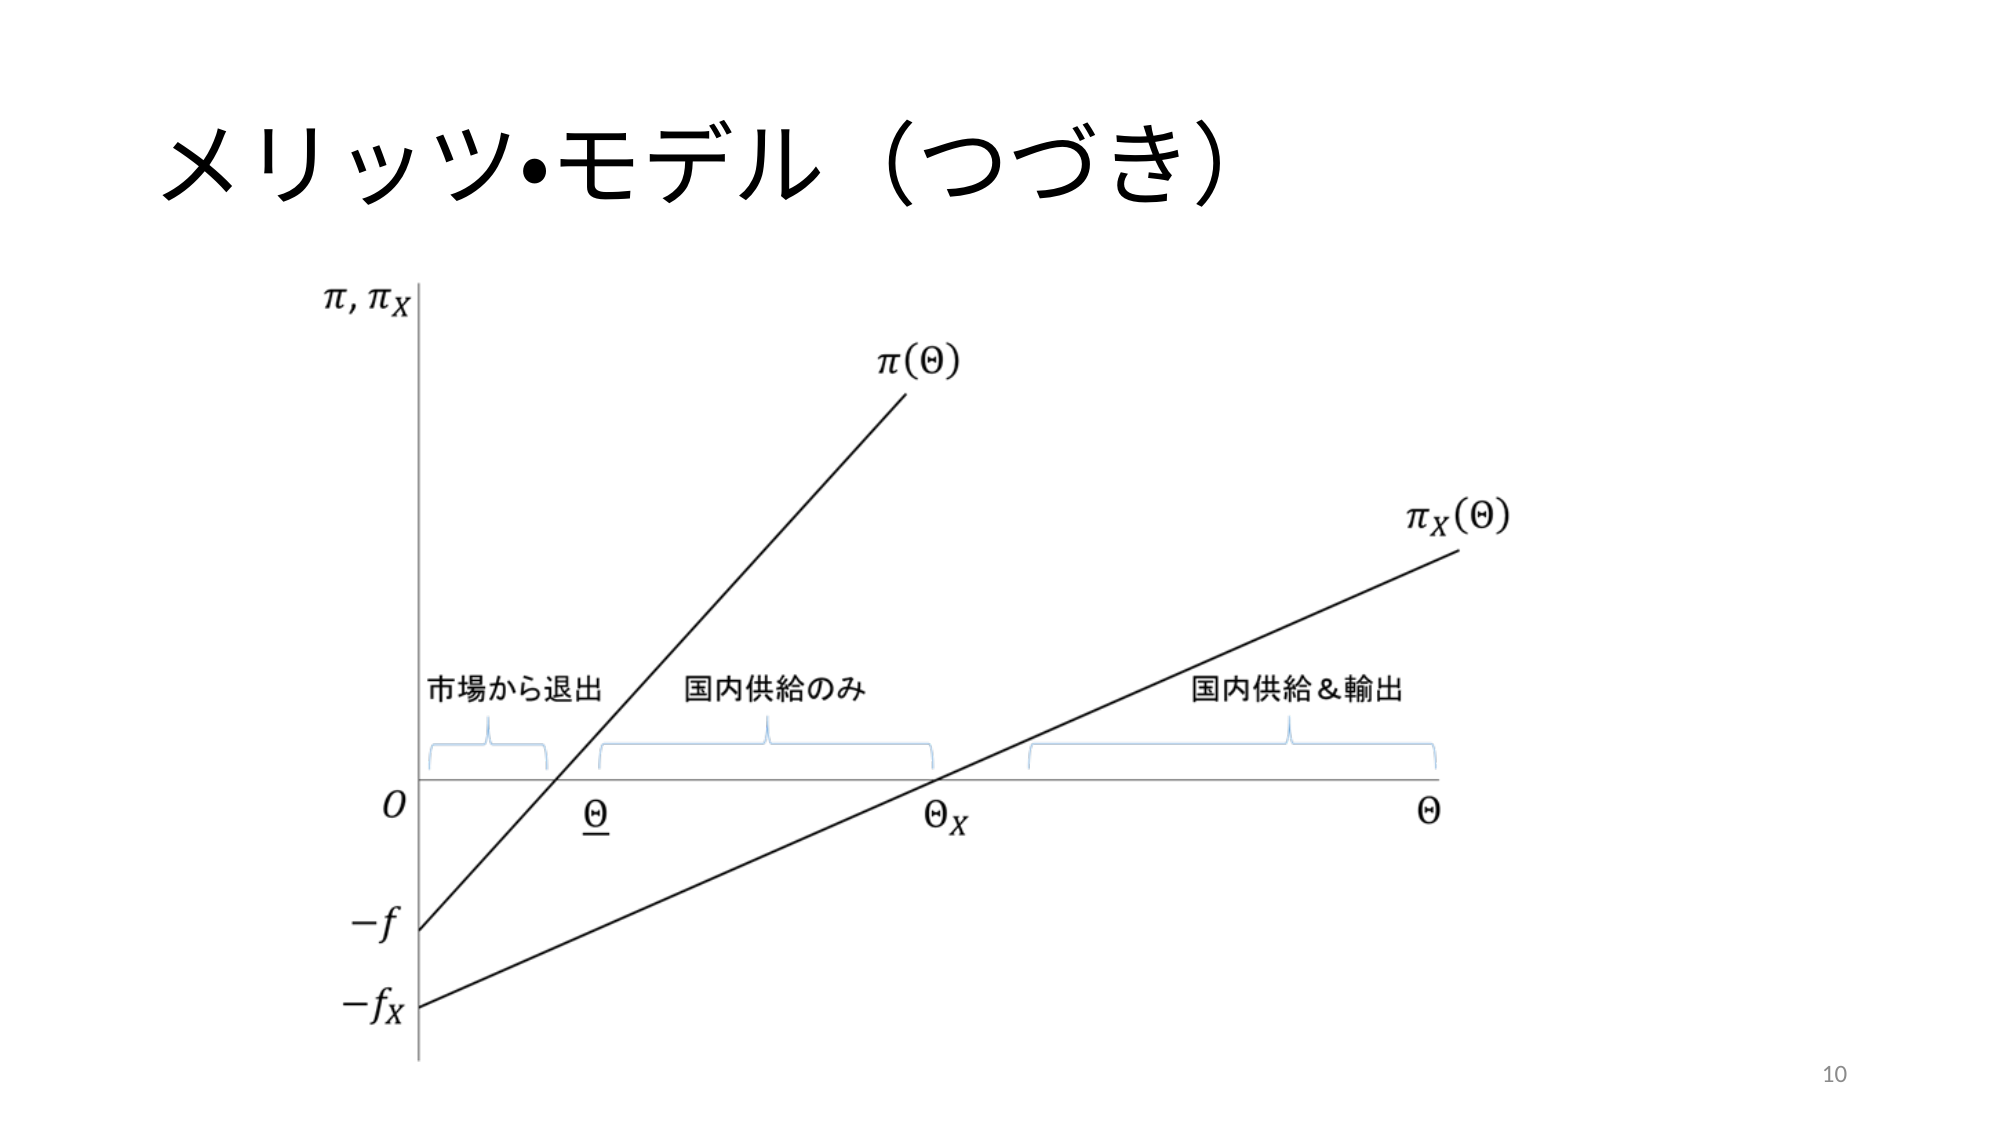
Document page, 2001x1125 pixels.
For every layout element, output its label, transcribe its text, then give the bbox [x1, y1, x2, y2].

picture [313, 258, 1529, 1062]
slide_number 10 [1412, 1042, 1863, 1103]
title メリッツ・モデル（つづき） [137, 59, 1863, 278]
